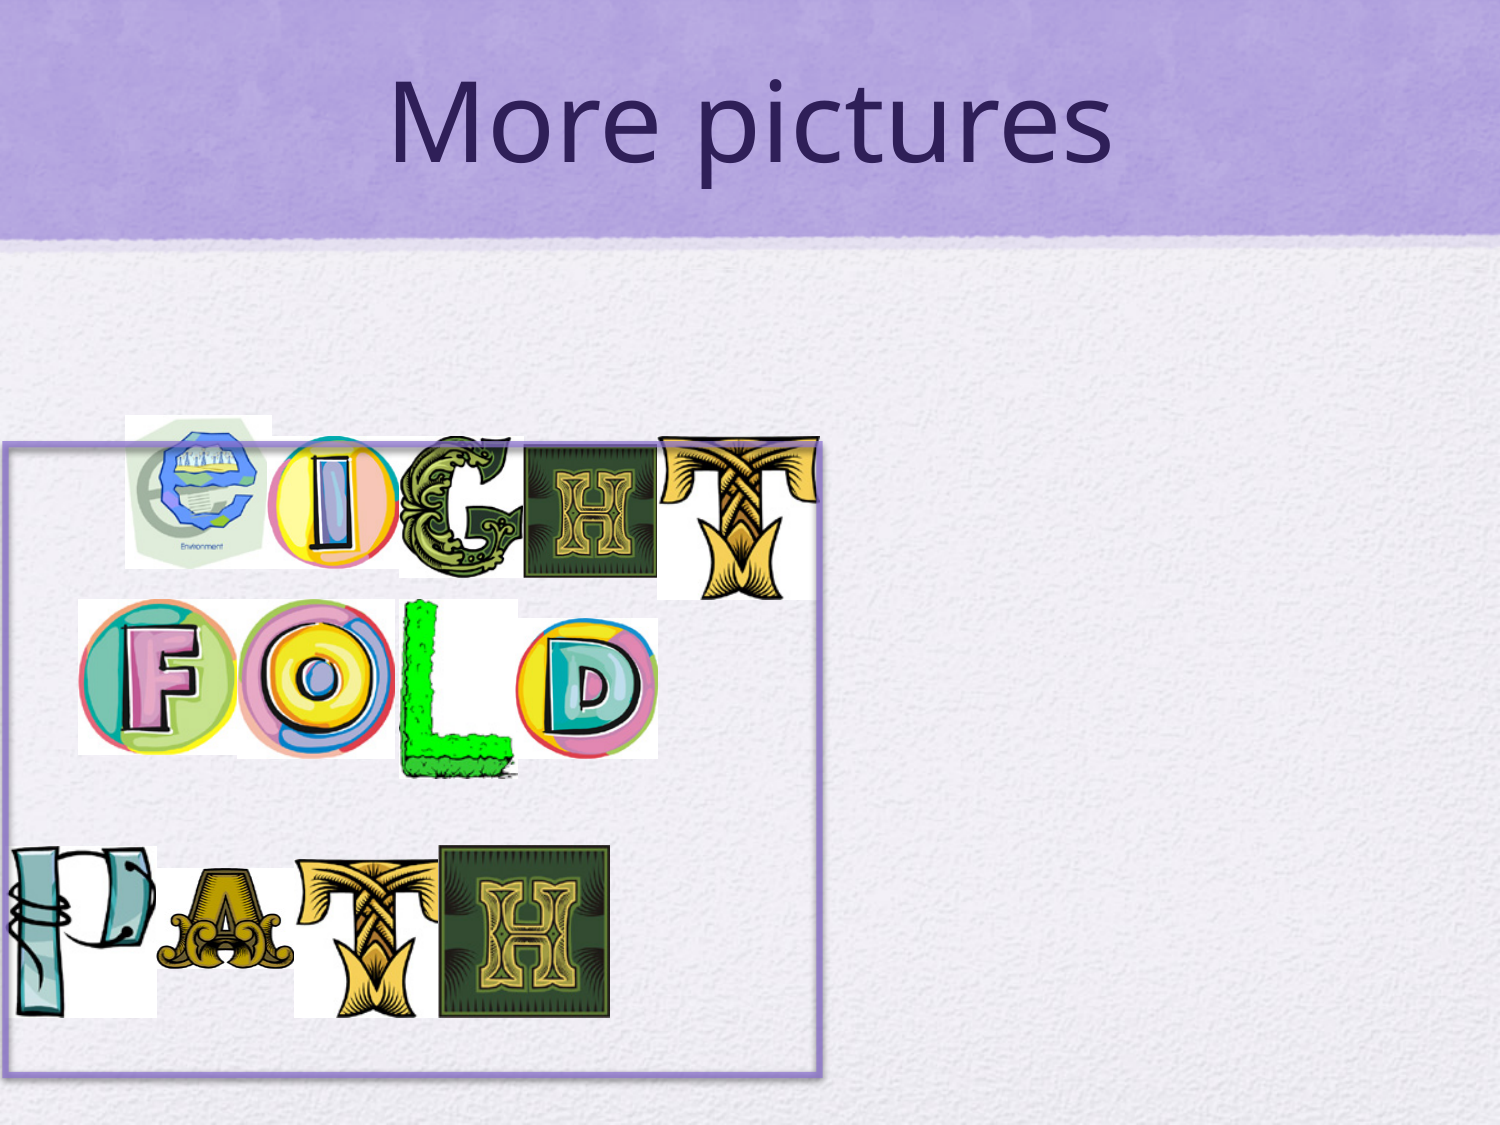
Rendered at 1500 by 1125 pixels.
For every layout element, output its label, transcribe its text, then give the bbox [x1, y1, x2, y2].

title More pictures [129, 6, 1372, 239]
text_box [2, 441, 823, 1078]
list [60, 412, 336, 571]
picture [0, 225, 1500, 1125]
